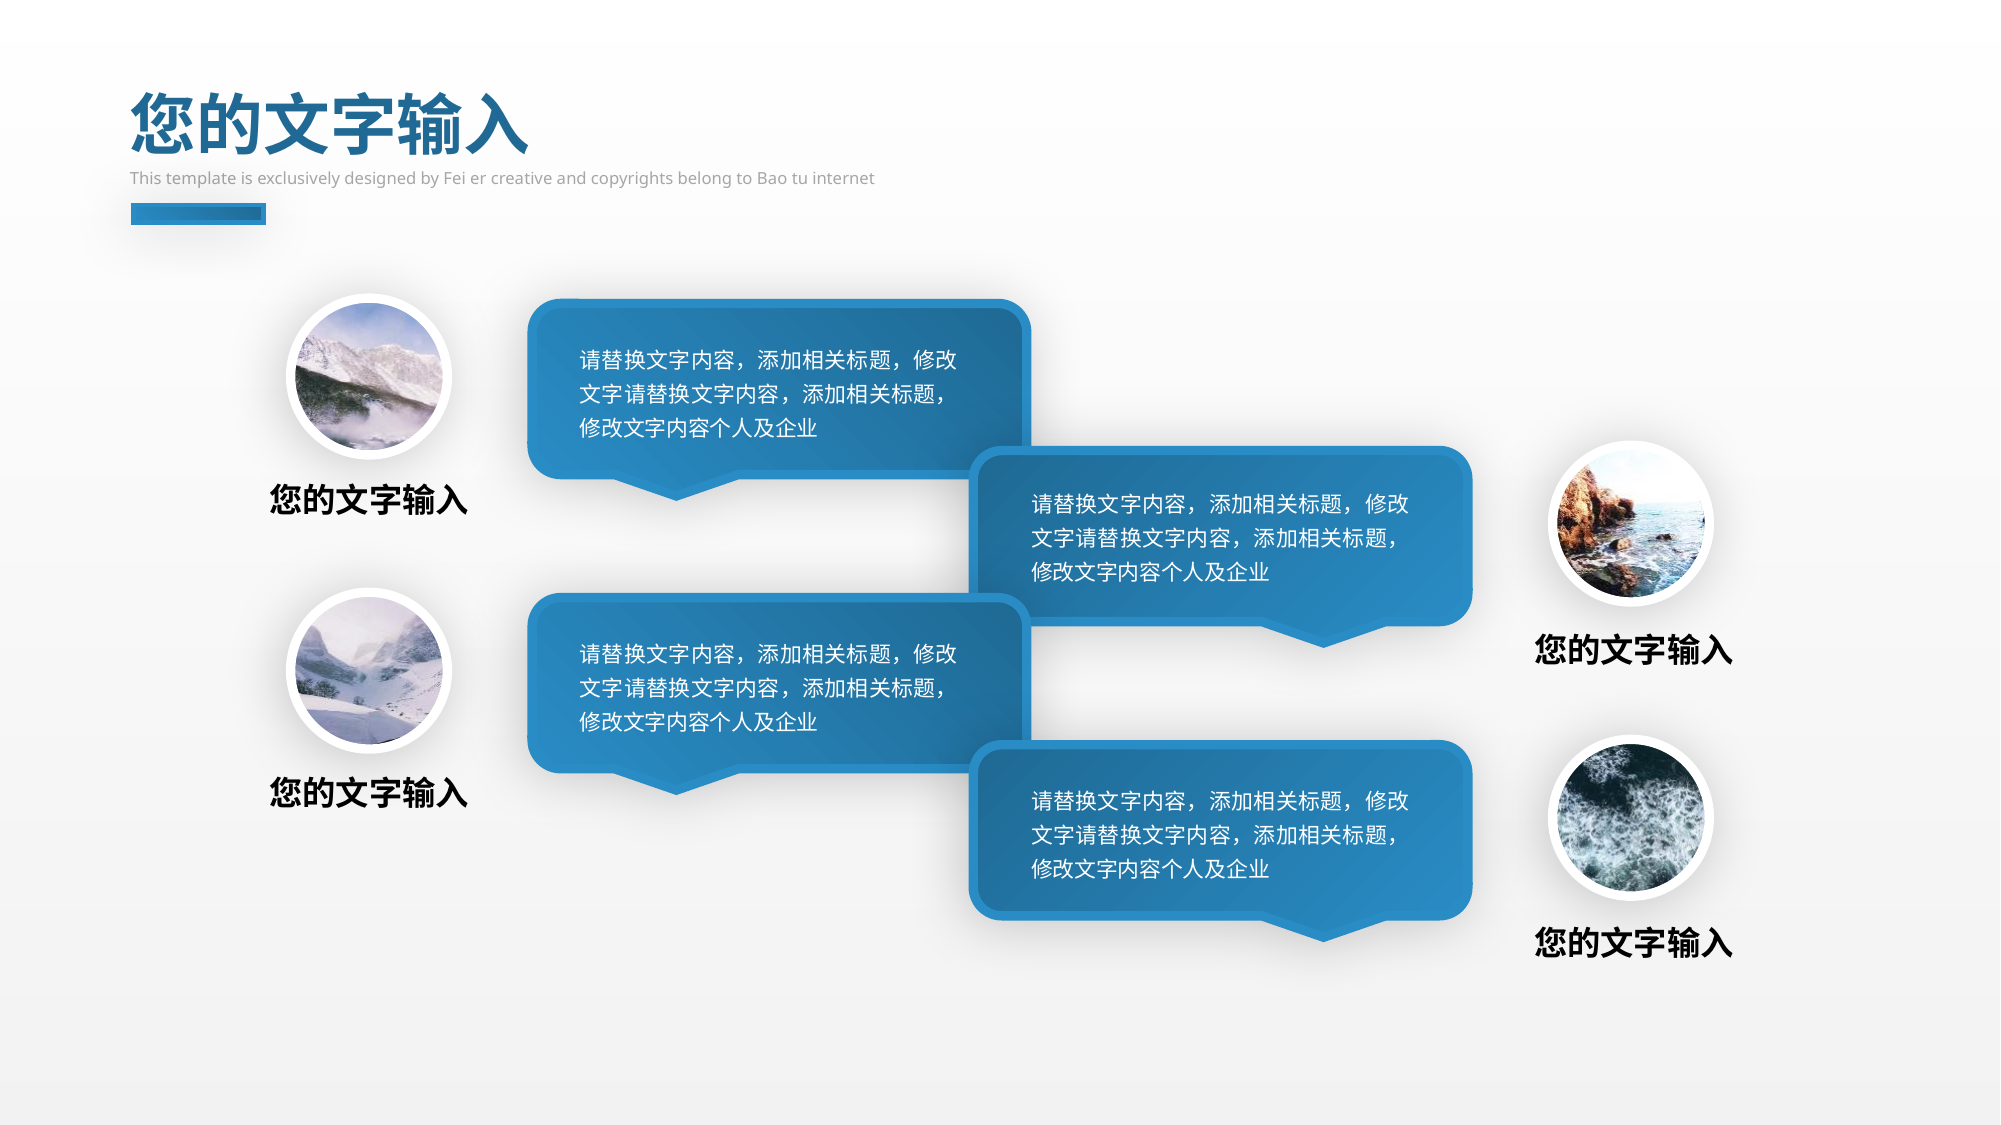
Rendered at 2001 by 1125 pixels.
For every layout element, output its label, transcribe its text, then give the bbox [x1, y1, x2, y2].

text_box 您的文字输入 [231, 471, 507, 527]
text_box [532, 303, 1468, 916]
picture [1552, 739, 1710, 897]
text_box 您的文字输入 [1496, 914, 1772, 970]
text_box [115, 75, 998, 223]
picture [1552, 445, 1710, 602]
text_box 您的文字输入 [231, 764, 507, 820]
picture [290, 592, 448, 750]
text_box 您的文字输入 [1496, 622, 1772, 677]
picture [290, 298, 448, 455]
